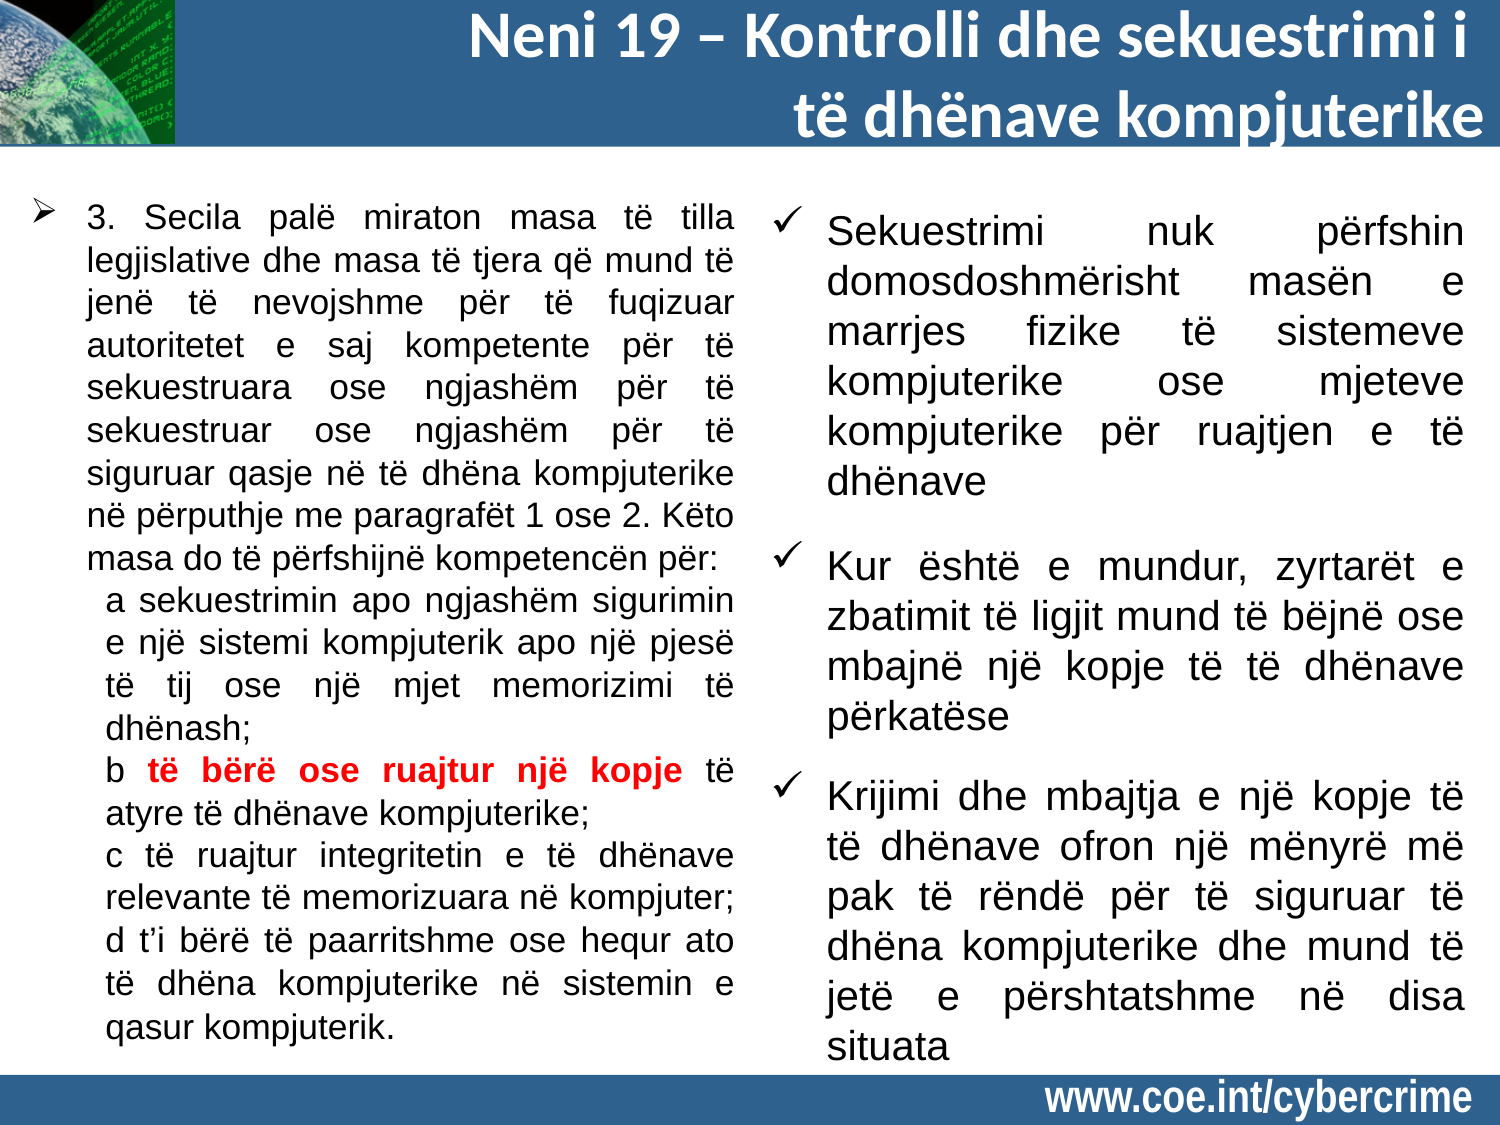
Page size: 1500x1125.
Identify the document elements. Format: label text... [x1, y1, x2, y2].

text_box Neni 19 – Kontrolli dhe sekuestrimi i të dhënave kompjuterike [177, 0, 1500, 149]
picture [0, 0, 175, 144]
text_box [0, 1073, 1030, 1125]
text_box www.coe.int/cybercrime [1030, 1059, 1500, 1125]
text_box 3. Secila palë miraton masa të tilla legjislative dhe masa të tjera që mund të jenë të nevojshme për të fuqizuar autoritetet e saj kompetente për të sekuestruara ose ngjashëm për të sekuestruar ose ngjashëm për të siguruar qasje në të dhëna kompjuterike në përputhje me paragrafët 1 ose 2. Këto masa do të përfshijnë kompetencën për: a sekuestrimin apo ngjashëm sigurimin e një sistemi kompjuterik apo një pjesë të tij ose një mjet memorizimi të dhënash; b të bërë ose ruajtur një kopje të atyre të dhënave kompjuterike; c të ruajtur integritetin e të dhënave relevante të memorizuara në kompjuter; d t’i bërë të paarritshme ose hequr ato të dhëna kompjuterike në sistemin e qasur kompjuterik. [15, 186, 750, 1055]
text_box Sekuestrimi nuk përfshin domosdoshmërisht masën e marrjes fizike të sistemeve kompjuterike ose mjeteve kompjuterike për ruajtjen e të dhënave Kur është e mundur, zyrtarët e zbatimit të ligjit mund të bëjnë ose mbajnë një kopje të të dhënave përkatëse Krijimi dhe mbajtja e një kopje të të dhënave ofron një mënyrë më pak të rëndë për të siguruar të dhëna kompjuterike dhe mund të jetë e përshtatshme në disa situata [755, 196, 1480, 1077]
